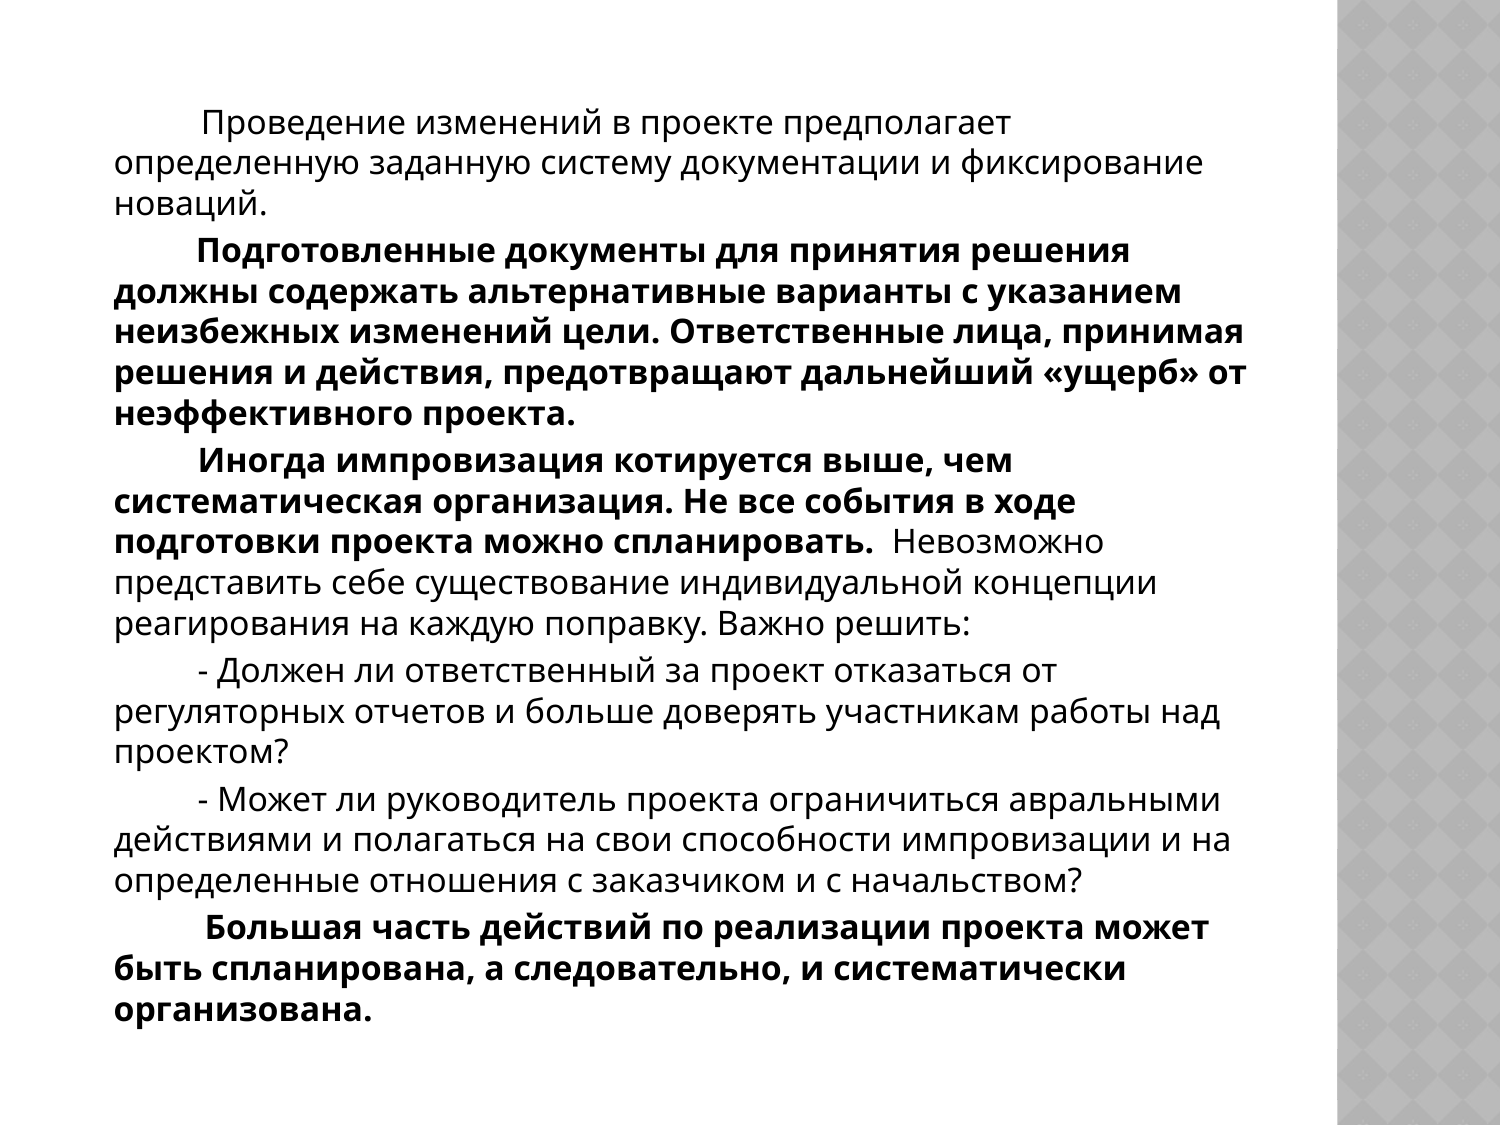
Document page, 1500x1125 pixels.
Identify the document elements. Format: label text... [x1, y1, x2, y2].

list Проведение изменений в проекте предполагает определенную заданную систему документации и фиксирование новаций. Подготовленные документы для принятия решения должны содержать альтернативные варианты с указанием неизбежных изменений цели. Ответственные лица, принимая решения и действия, предотвращают дальнейший «ущерб» от неэффективного проекта. Иногда импровизация котируется выше, чем систематическая организация. Не все события в ходе подготовки проекта можно спланировать. Невозможно представить себе существование индивидуальной концепции реагирования на каждую поправку. Важно решить: - Должен ли ответственный за проект отказаться от регуляторных отчетов и больше доверять участникам работы над проектом? - Может ли руководитель проекта ограничиться авральными действиями и полагаться на свои способности импровизации и на определенные отношения с заказчиком и с начальством? Большая часть действий по реализации проекта может быть спланирована, а следовательно, и систематически организована. [58, 46, 1263, 1059]
